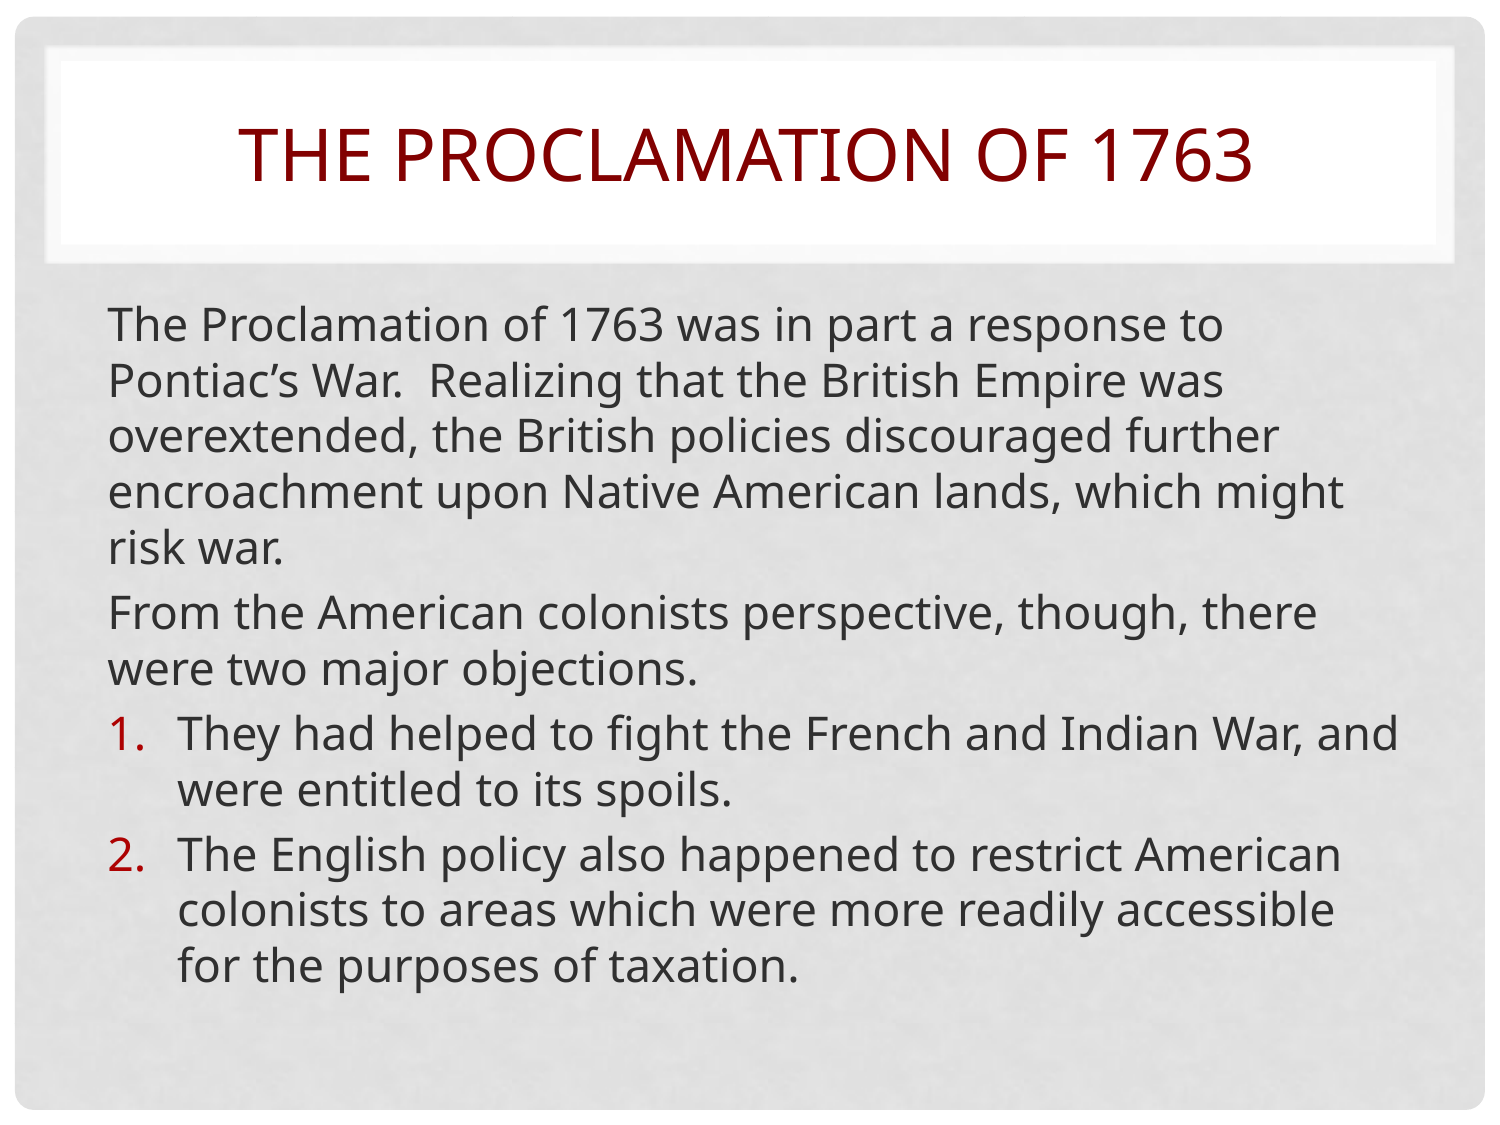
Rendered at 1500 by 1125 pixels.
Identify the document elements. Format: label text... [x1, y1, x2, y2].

title The Proclamation of 1763 [69, 66, 1425, 238]
list The Proclamation of 1763 was in part a response to Pontiac’s War. Realizing that the British Empire was overextended, the British policies discouraged further encroachment upon Native American lands, which might risk war. From the American colonists perspective, though, there were two major objections. They had helped to fight the French and Indian War, and were entitled to its spoils. The English policy also happened to restrict American colonists to areas which were more readily accessible for the purposes of taxation. [75, 287, 1425, 1005]
